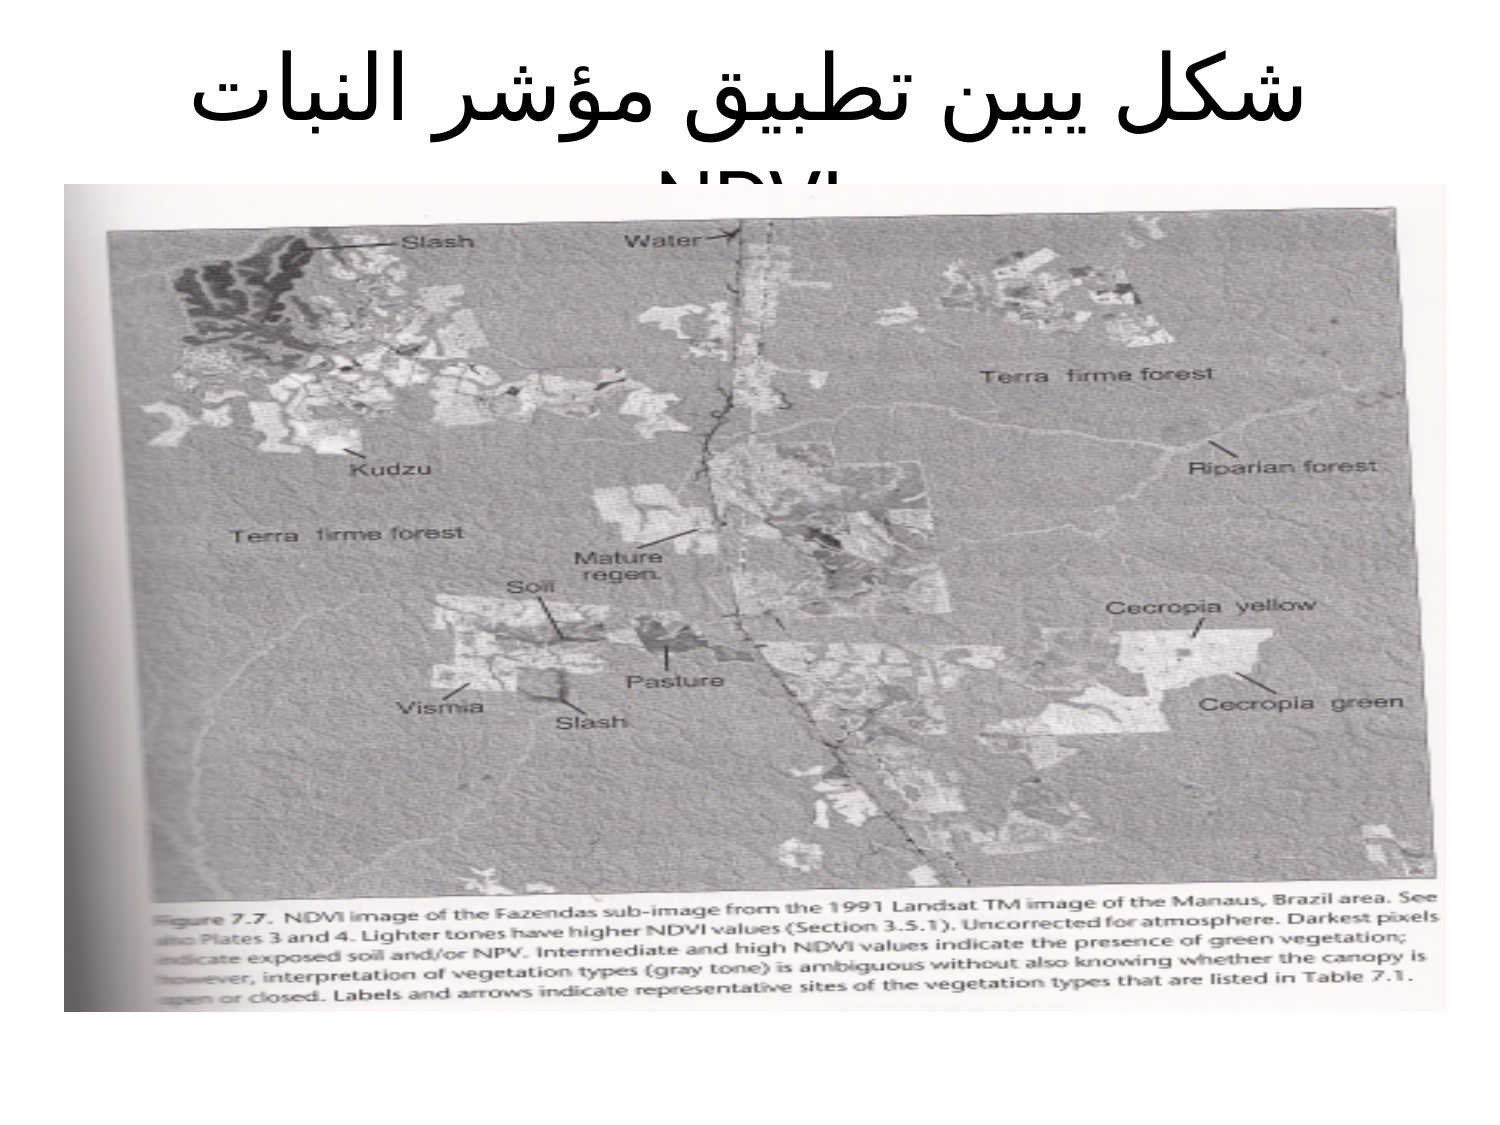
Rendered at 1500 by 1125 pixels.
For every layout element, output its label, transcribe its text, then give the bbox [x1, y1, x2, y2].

picture [64, 184, 1448, 1012]
title شكل يبين تطبيق مؤشر النبات NDVI [75, 45, 1425, 182]
